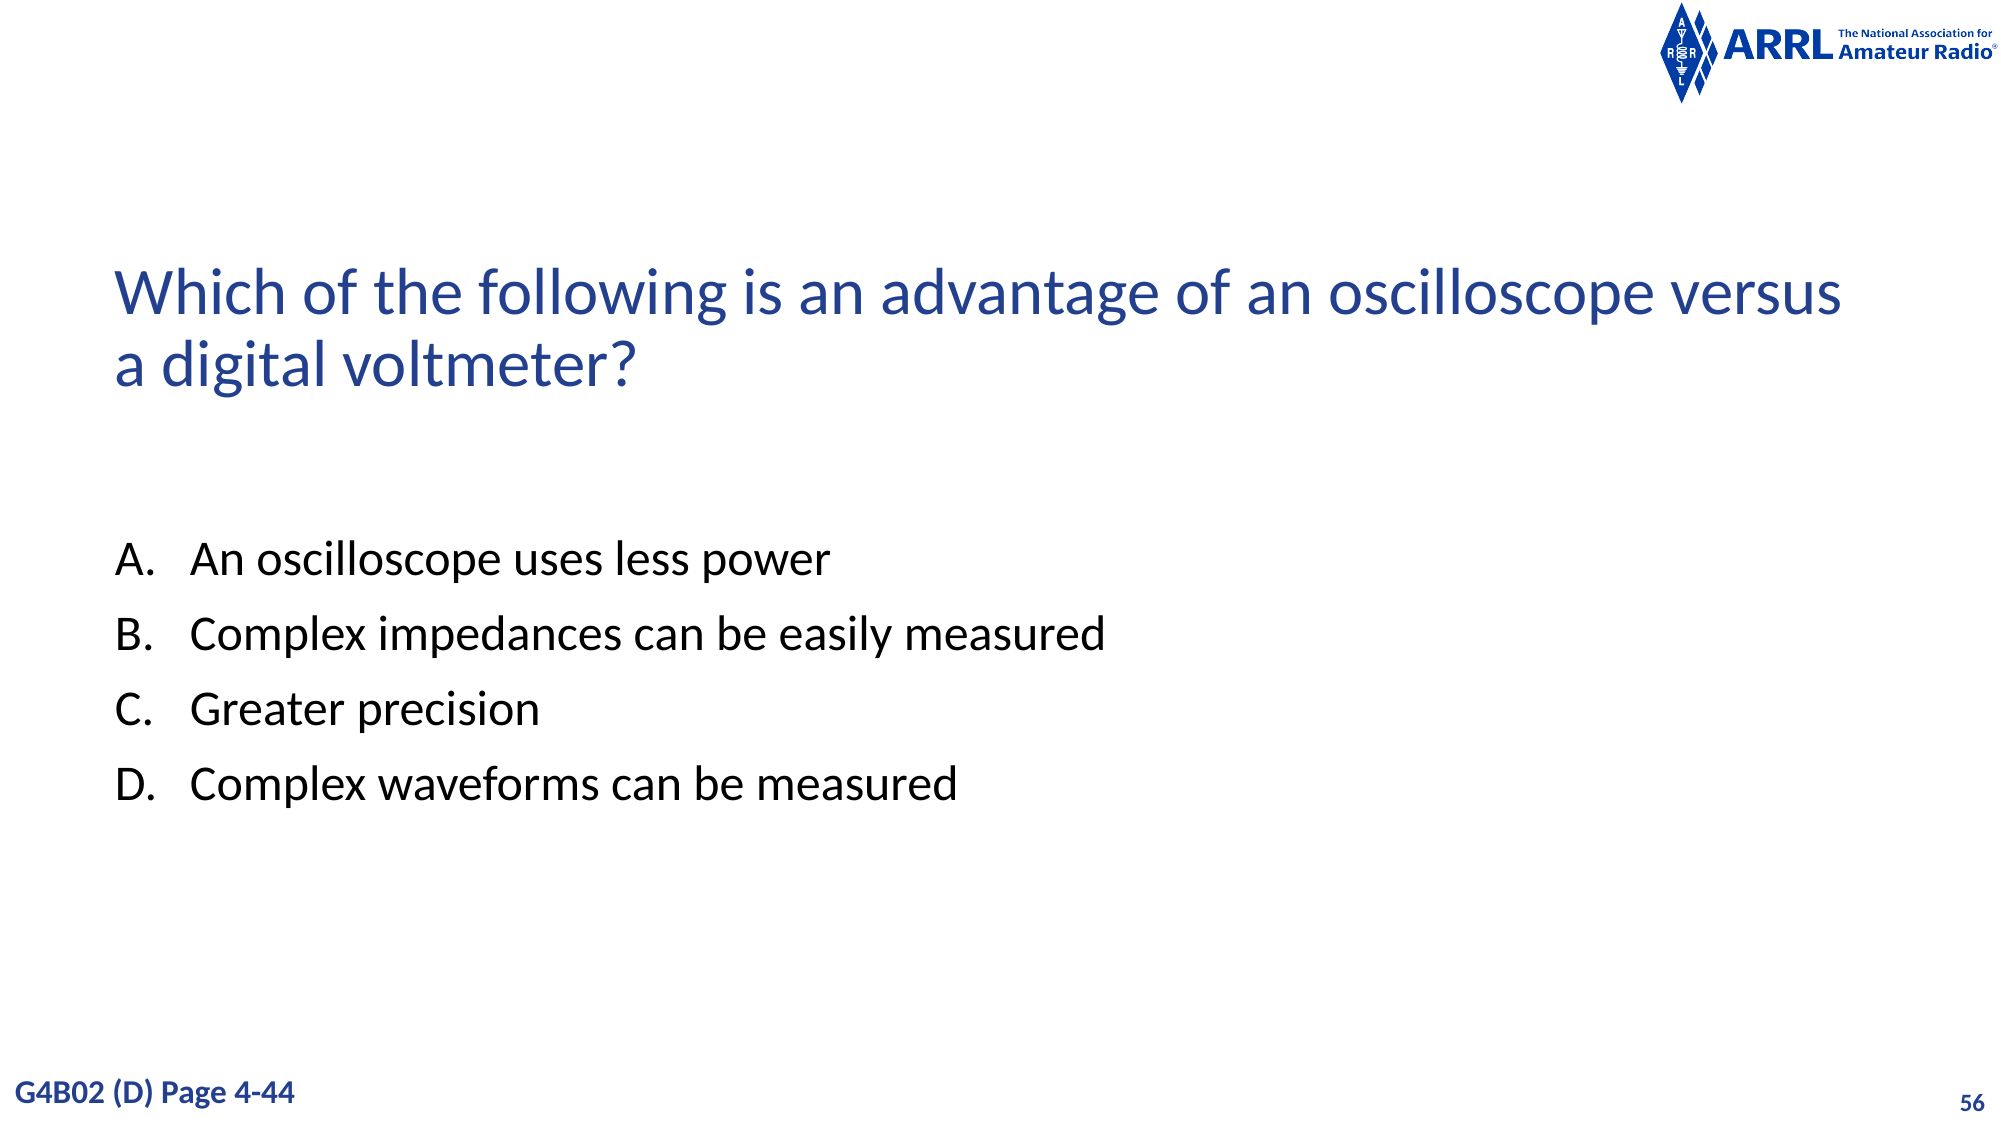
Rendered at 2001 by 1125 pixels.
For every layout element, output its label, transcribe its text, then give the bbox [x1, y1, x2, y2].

list An oscilloscope uses less power Complex impedances can be easily measured Greater precision Complex waveforms can be measured [99, 525, 1900, 1005]
title Which of the following is an advantage of an oscilloscope versus a digital voltmeter? [99, 249, 1900, 468]
text_box 56 [1899, 1079, 2000, 1125]
picture [1658, 0, 1999, 106]
text_box G4B02 (D) Page 4-44 [0, 1062, 1313, 1118]
